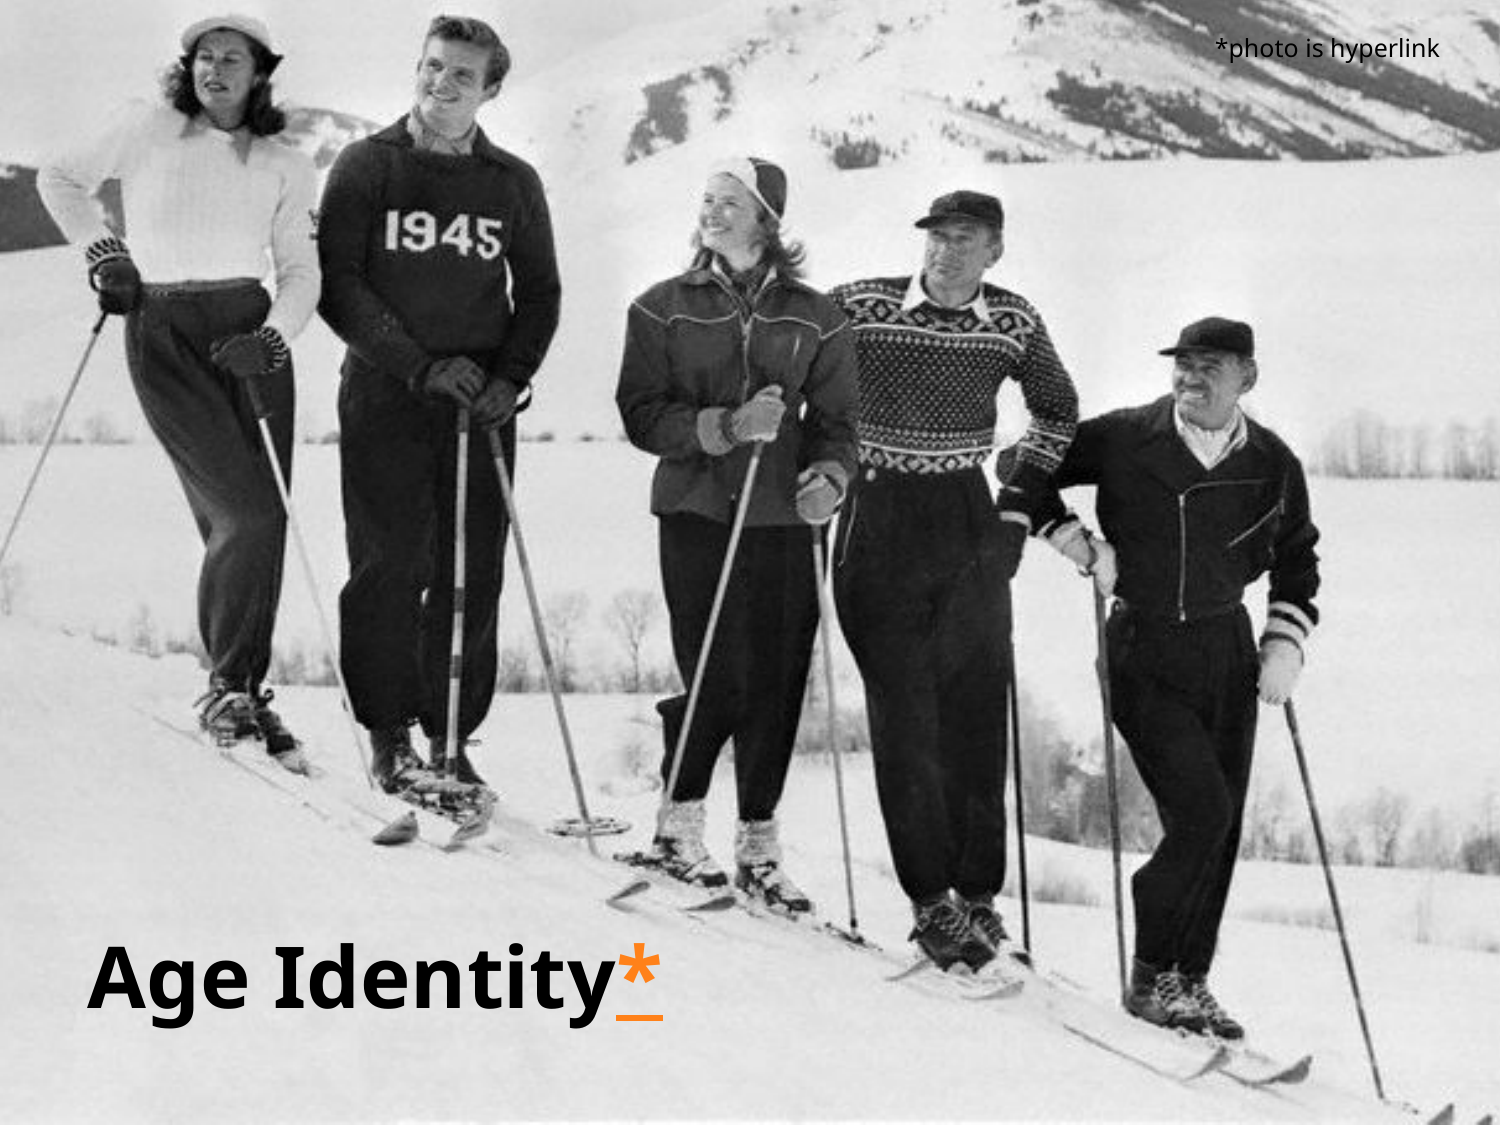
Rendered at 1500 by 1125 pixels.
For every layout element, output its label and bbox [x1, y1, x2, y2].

list [0, 0, 1500, 1125]
